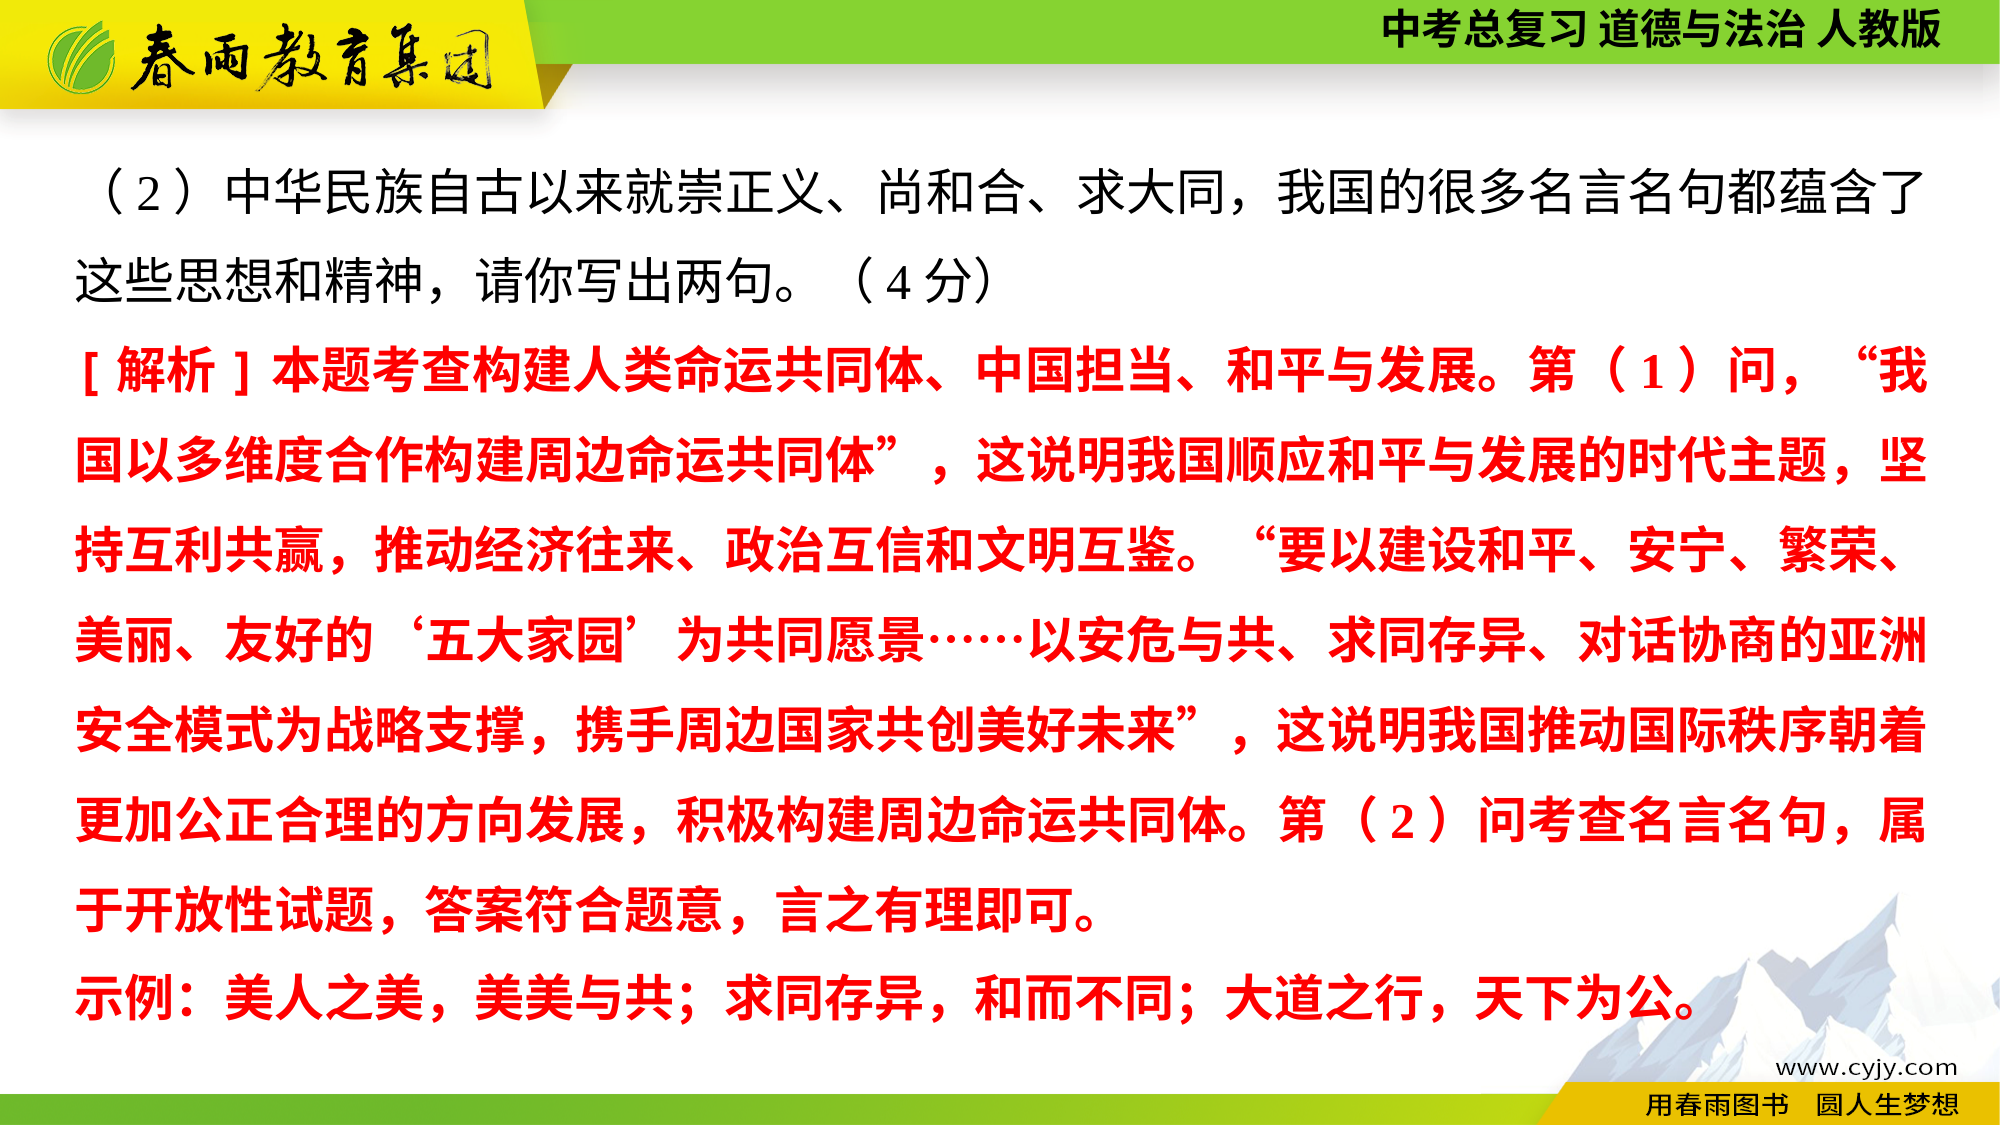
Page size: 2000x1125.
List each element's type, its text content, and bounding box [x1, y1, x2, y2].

picture [0, 0, 2000, 1125]
list （2）中华民族自古以来就崇正义、尚和合、求大同，我国的很多名言名句都蕴含了这些思想和精神，请你写出两句。（4分） [59, 122, 1944, 300]
text_box [解析]本题考查构建人类命运共同体、中国担当、和平与发展。第（1）问，“我国以多维度合作构建周边命运共同体”，这说明我国顺应和平与发展的时代主题，坚持互利共赢，推动经济往来、政治互信和文明互鉴。“要以建设和平、安宁、繁荣、美丽、友好的‘五大家园’为共同愿景……以安危与共、求同存异、对话协商的亚洲安全模式为战略支撑，携手周边国家共创美好未来”，这说明我国推动国际秩序朝着更加公正合理的方向发展，积极构建周边命运共同体。第（2）问考查名言名句，属于开放性试题，答案符合题意，言之有理即可。 [59, 300, 1944, 928]
text_box 示例：美人之美，美美与共；求同存异，和而不同；大道之行，天下为公。 [59, 928, 1944, 1034]
